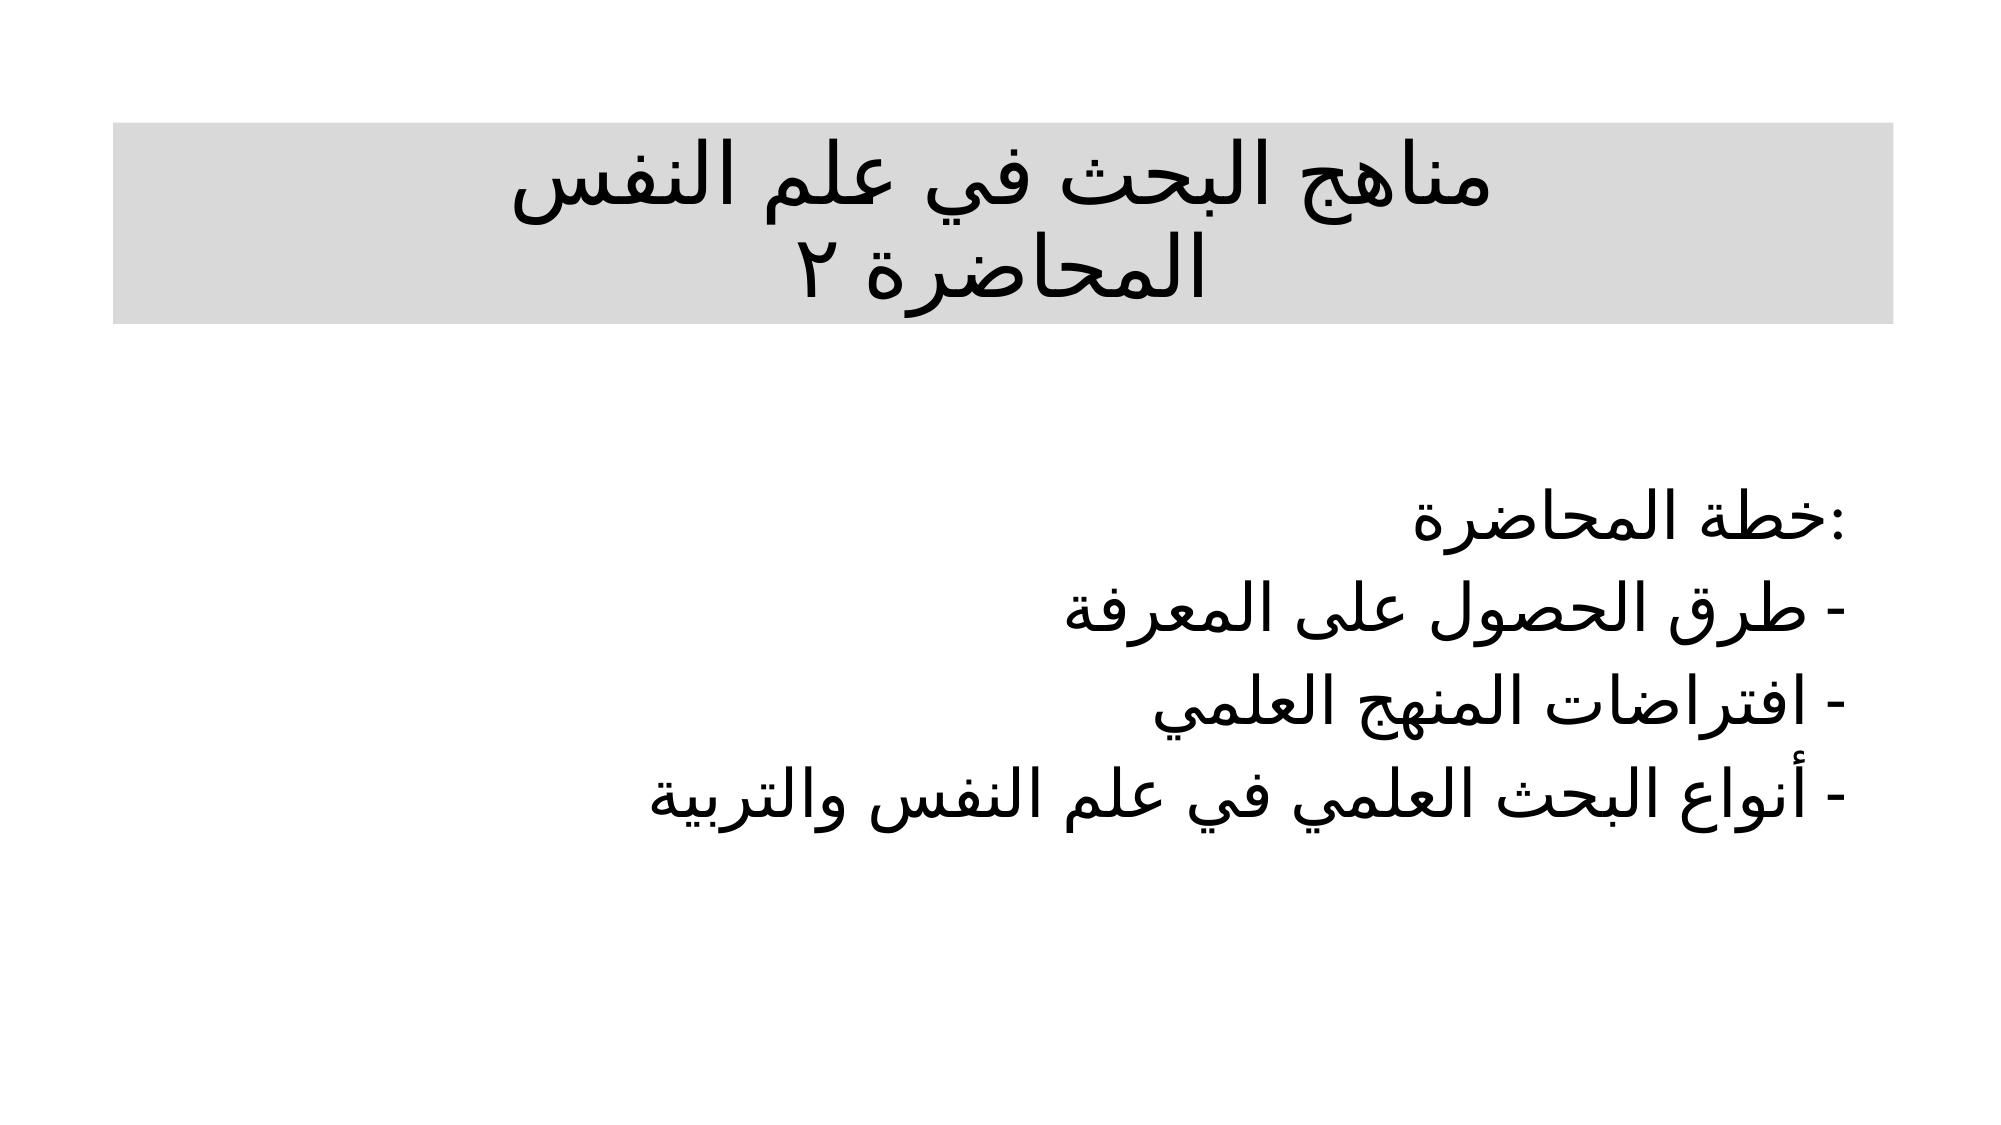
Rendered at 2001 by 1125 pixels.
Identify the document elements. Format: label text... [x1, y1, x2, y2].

list خطة المحاضرة: طرق الحصول على المعرفة افتراضات المنهج العلمي أنواع البحث العلمي في علم النفس والتربية [137, 299, 1863, 1014]
title مناهج البحث في علم النفس المحاضرة ٢ [113, 122, 1894, 324]
